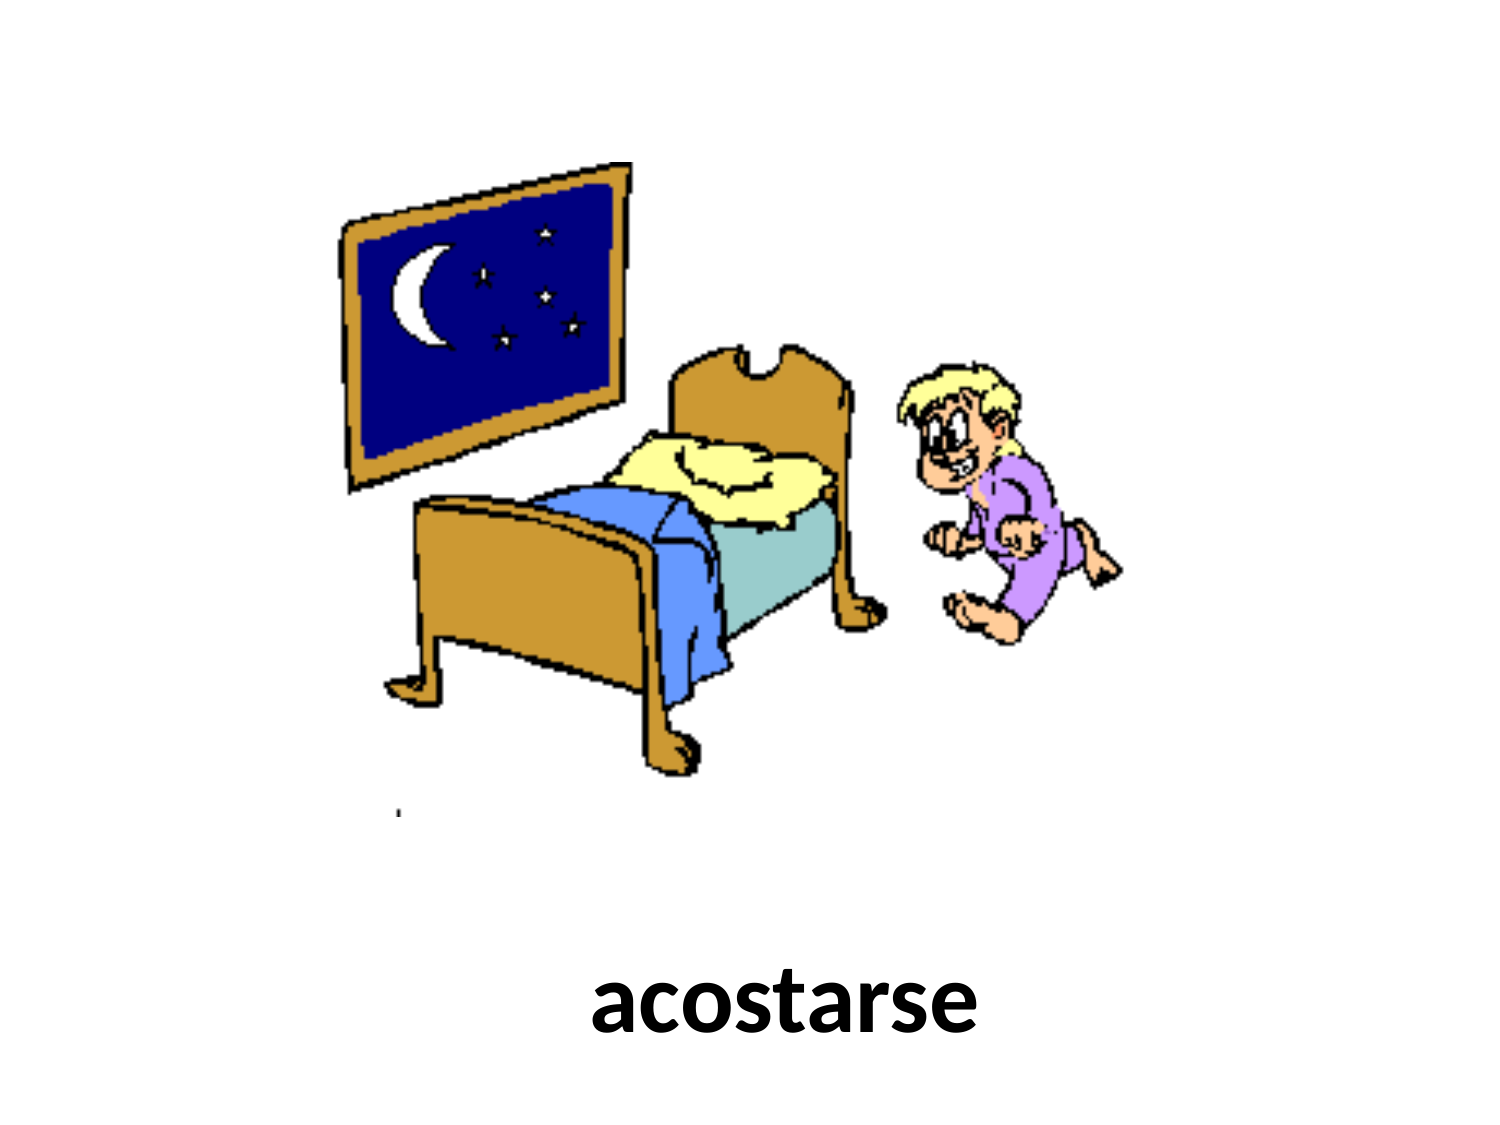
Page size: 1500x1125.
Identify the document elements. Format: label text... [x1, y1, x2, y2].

text_box acostarse [574, 924, 1025, 1060]
picture [299, 162, 1151, 817]
